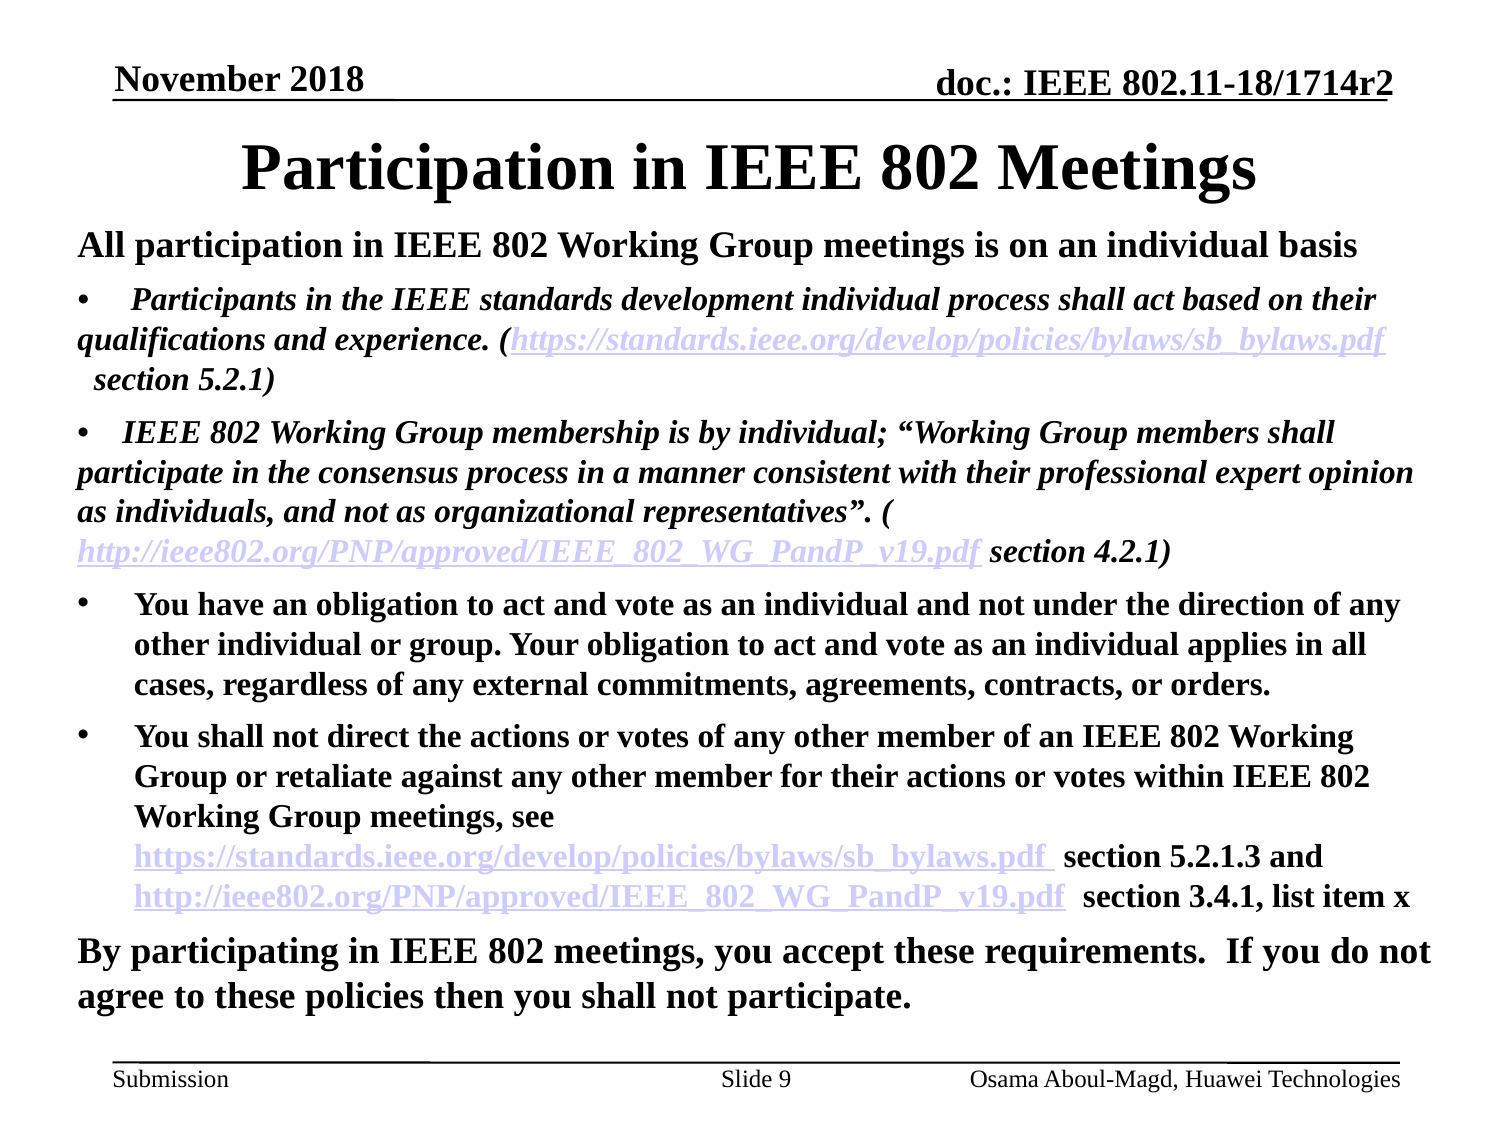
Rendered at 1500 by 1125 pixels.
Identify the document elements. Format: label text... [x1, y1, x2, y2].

footer Osama Aboul-Magd, Huawei Technologies [878, 1061, 1402, 1093]
list All participation in IEEE 802 Working Group meetings is on an individual basis • Participants in the IEEE standards development individual process shall act based on their qualifications and experience. (https://standards.ieee.org/develop/policies/bylaws/sb_bylaws.pdf section 5.2.1) • IEEE 802 Working Group membership is by individual; “Working Group members shall participate in the consensus process in a manner consistent with their professional expert opinion as individuals, and not as organizational representatives”. (http://ieee802.org/PNP/approved/IEEE_802_WG_PandP_v19.pdf section 4.2.1) You have an obligation to act and vote as an individual and not under the direction of any other individual or group. Your obligation to act and vote as an individual applies in all cases, regardless of any external commitments, agreements, contracts, or orders. You shall not direct the actions or votes of any other member of an IEEE 802 Working Group or retaliate against any other member for their actions or votes within IEEE 802 Working Group meetings, see https://standards.ieee.org/develop/policies/bylaws/sb_bylaws.pdf section 5.2.1.3 and http://ieee802.org/PNP/approved/IEEE_802_WG_PandP_v19.pdf section 3.4.1, list item x By participating in IEEE 802 meetings, you accept these requirements. If you do not agree to these policies then you shall not participate. [62, 212, 1451, 888]
slide_number Slide 9 [712, 1061, 800, 1123]
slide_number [114, 54, 423, 100]
title Participation in IEEE 802 Meetings [112, 112, 1388, 212]
